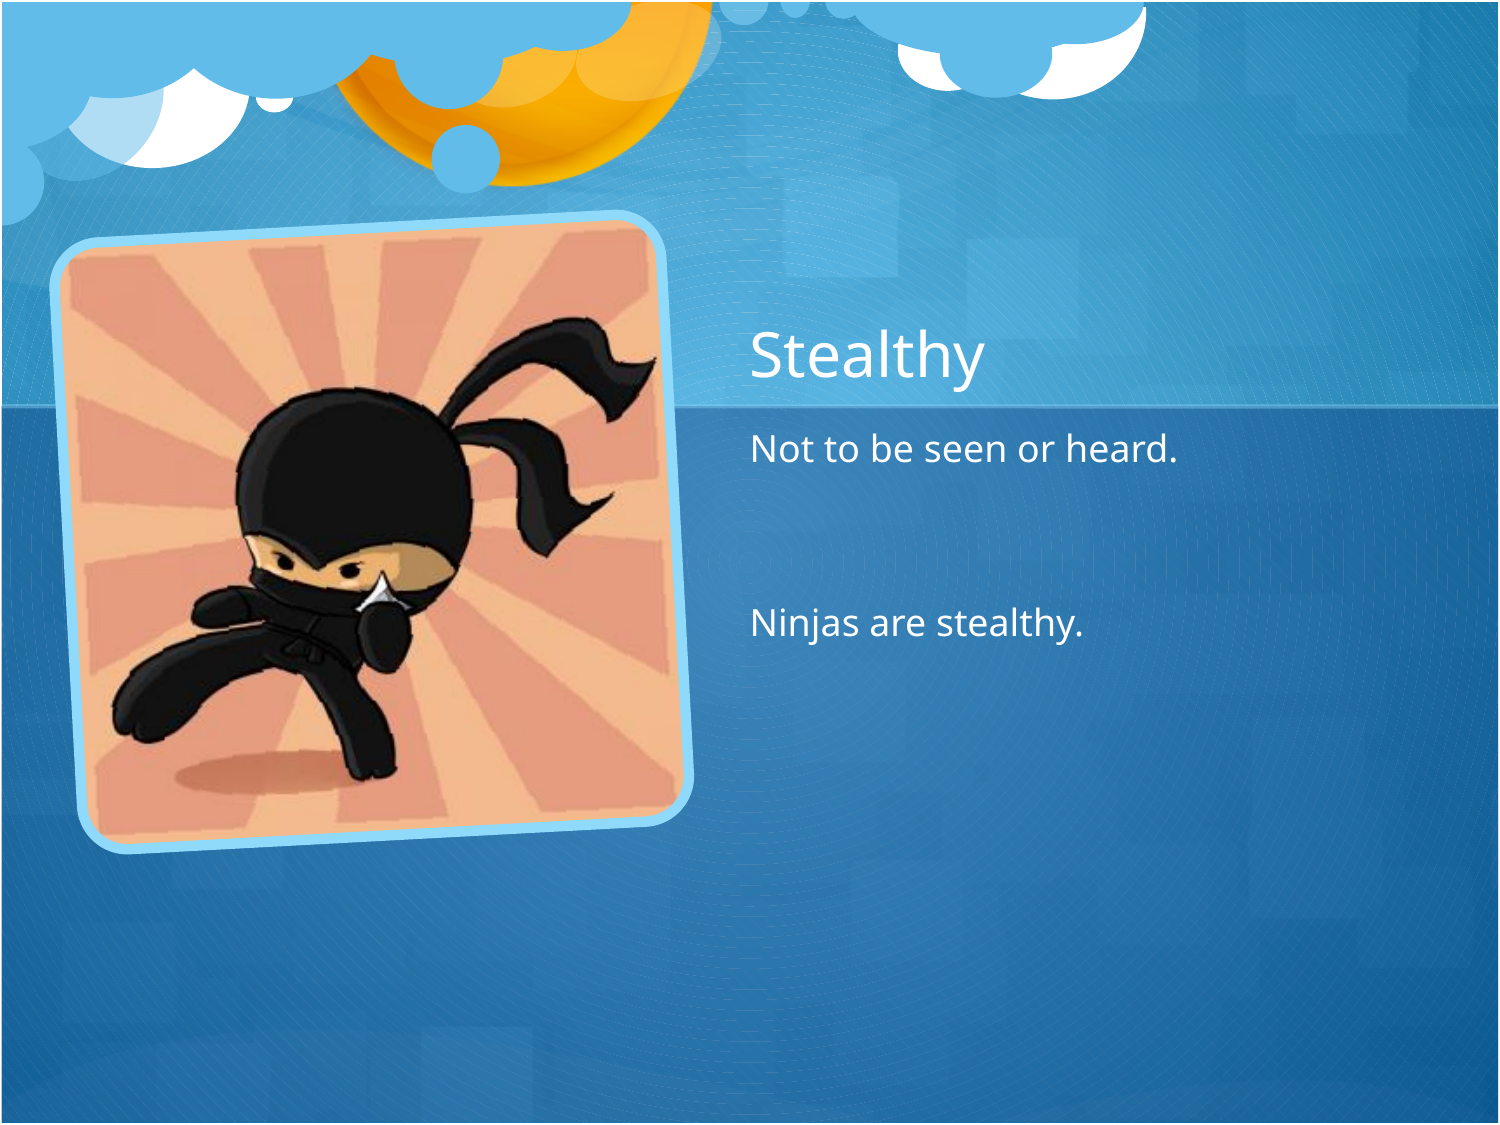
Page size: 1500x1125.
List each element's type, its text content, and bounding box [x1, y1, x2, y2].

list Not to be seen or heard. Ninjas are stealthy. [734, 417, 1383, 1025]
title Stealthy [734, 162, 1383, 398]
picture [2, 2, 1498, 1123]
